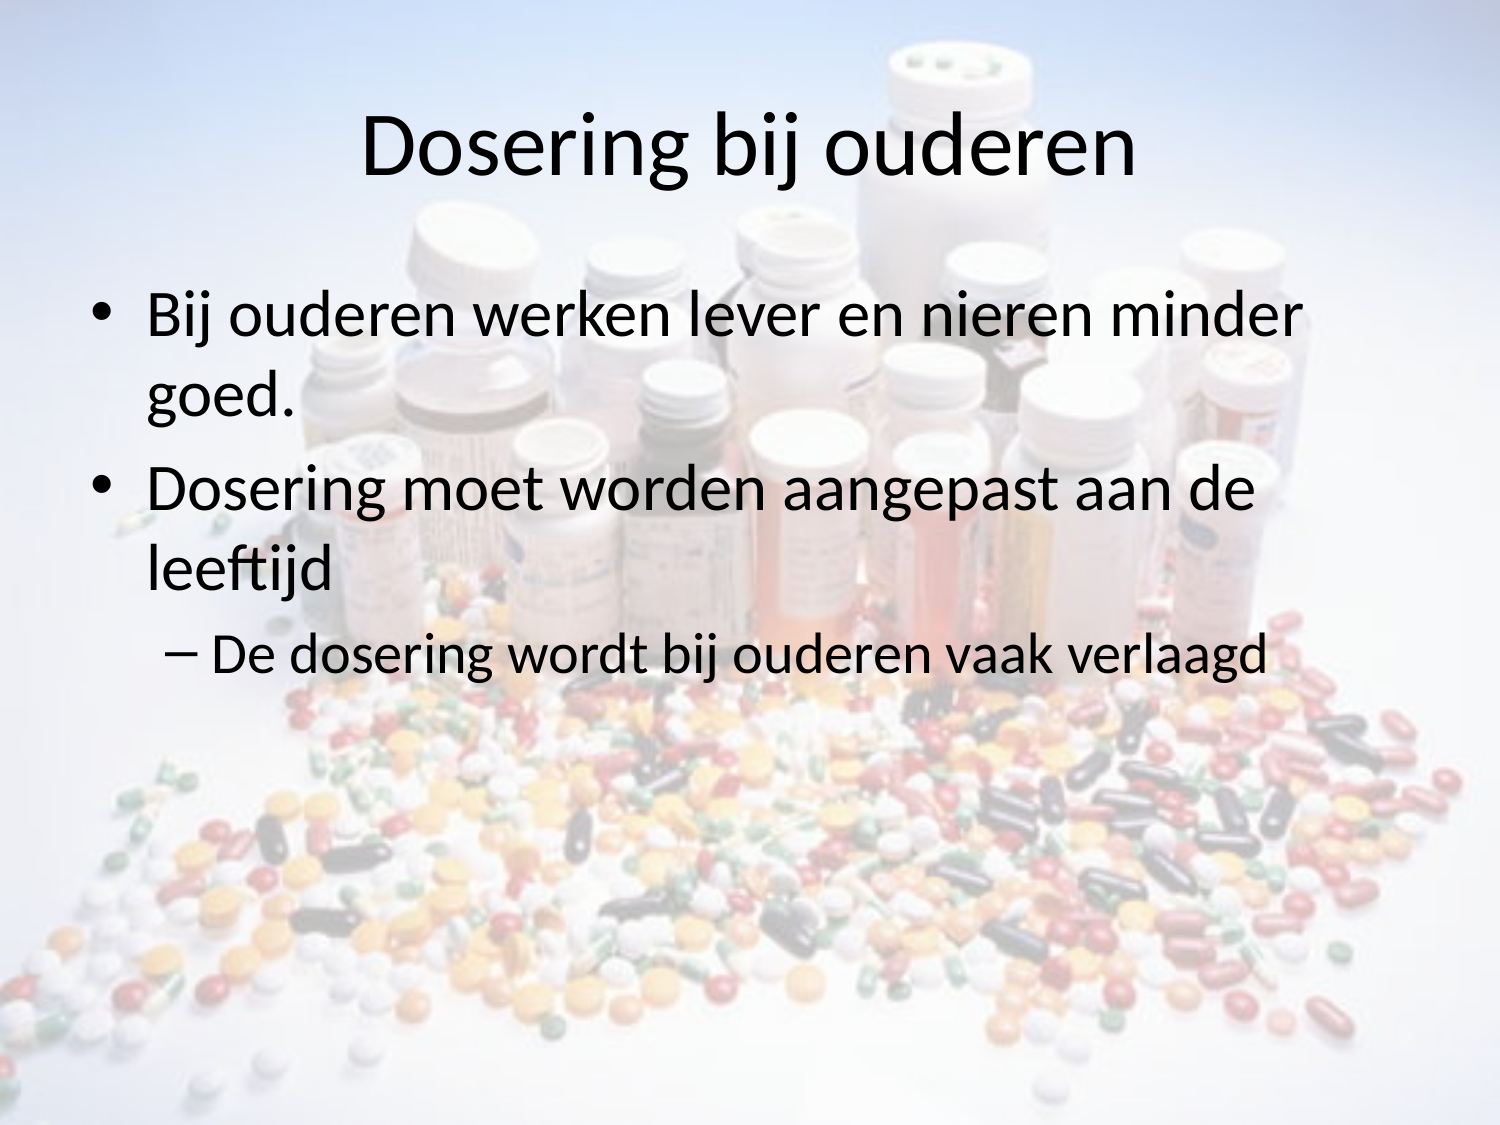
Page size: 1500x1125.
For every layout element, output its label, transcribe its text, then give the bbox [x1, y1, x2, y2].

list Bij ouderen werken lever en nieren minder goed. Dosering moet worden aangepast aan de leeftijd De dosering wordt bij ouderen vaak verlaagd [75, 262, 1425, 1005]
title Dosering bij ouderen [75, 45, 1425, 233]
